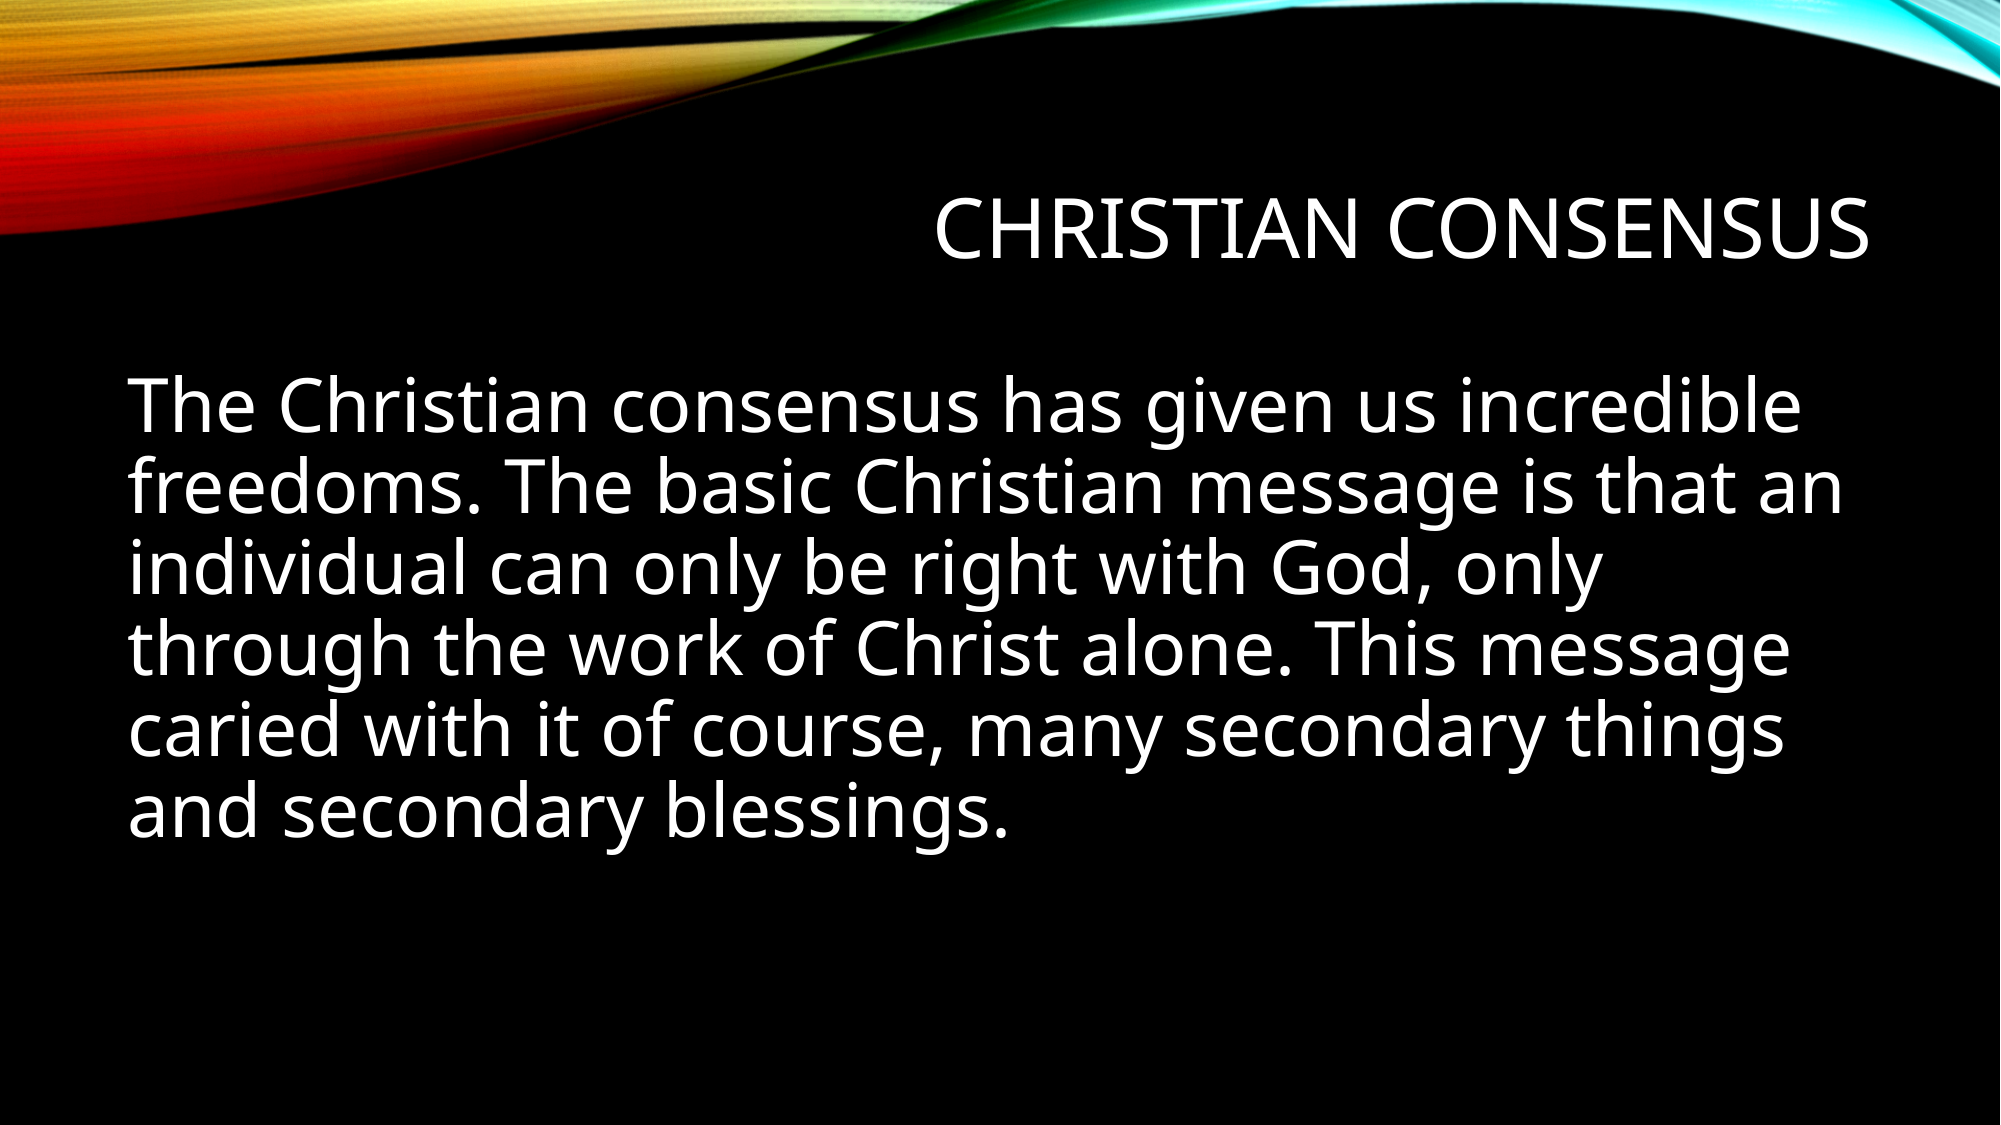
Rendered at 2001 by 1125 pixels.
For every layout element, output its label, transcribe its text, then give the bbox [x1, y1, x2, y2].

title Christian Consensus [474, 125, 1888, 338]
list The Christian consensus has given us incredible freedoms. The basic Christian message is that an individual can only be right with God, only through the work of Christ alone. This message caried with it of course, many secondary things and secondary blessings. [112, 360, 1888, 1021]
picture [0, 0, 2000, 237]
